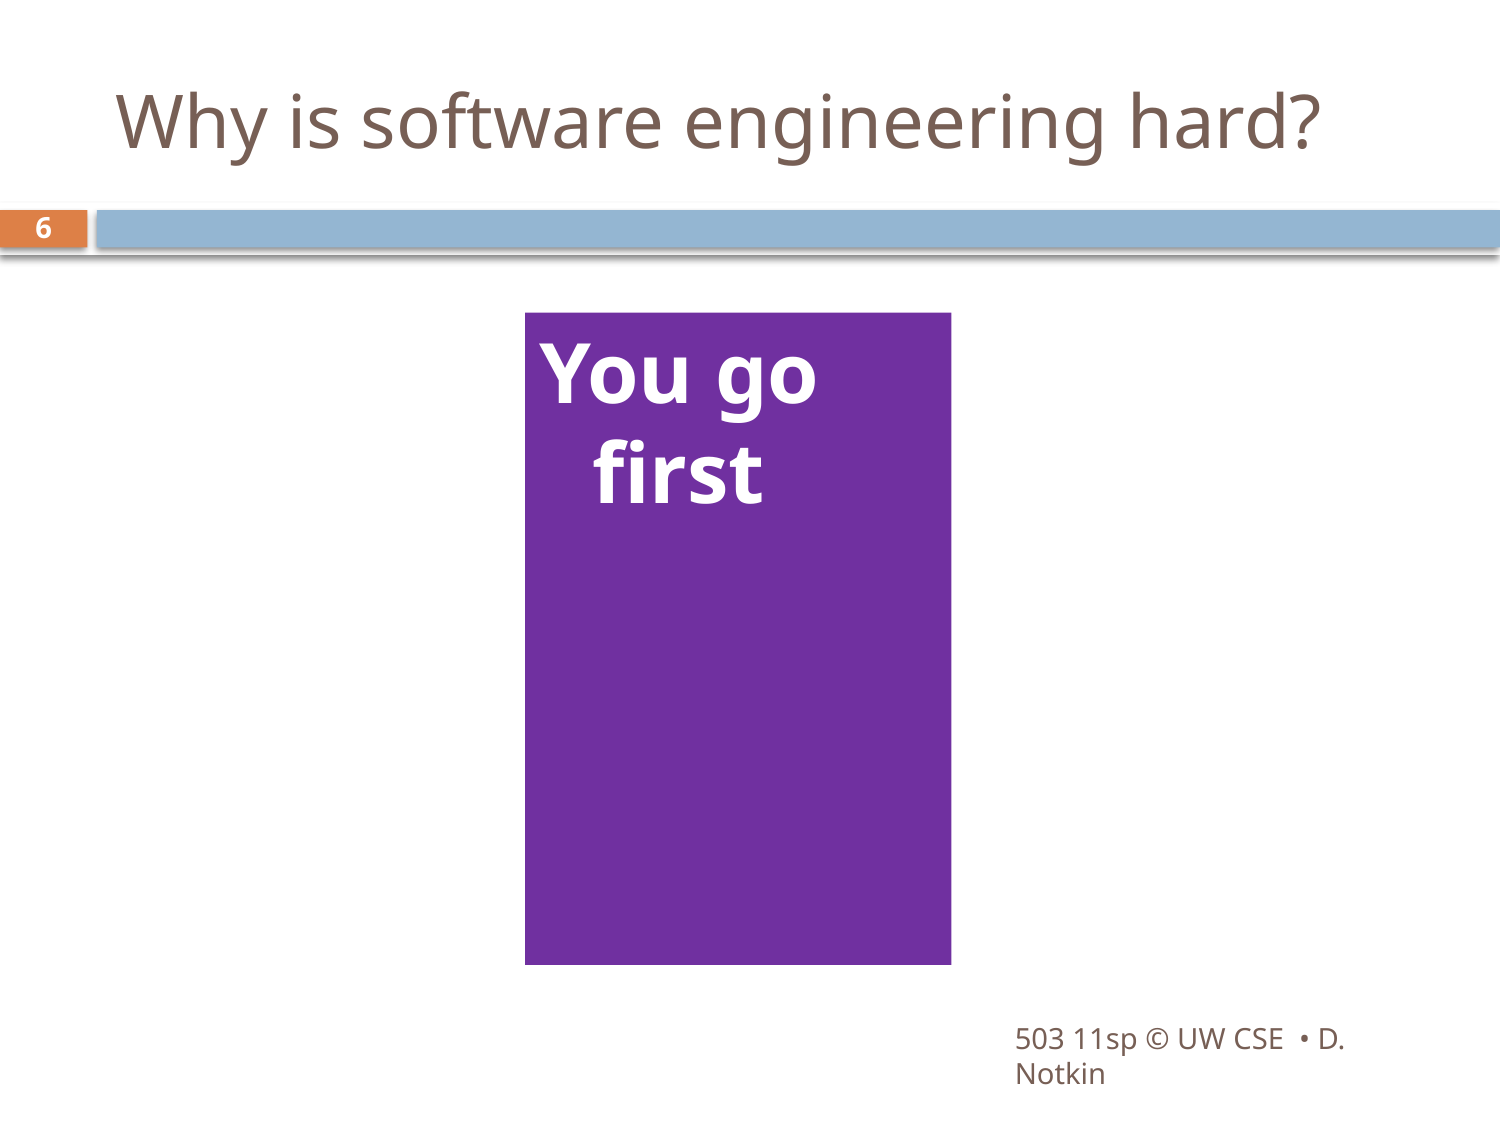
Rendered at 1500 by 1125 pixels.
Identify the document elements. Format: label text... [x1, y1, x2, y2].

slide_number 6 [0, 208, 88, 249]
list You go first [525, 312, 952, 965]
slide_number 503 11sp © UW CSE • D. Notkin [999, 1025, 1438, 1085]
title Why is software engineering hard? [100, 37, 1438, 200]
